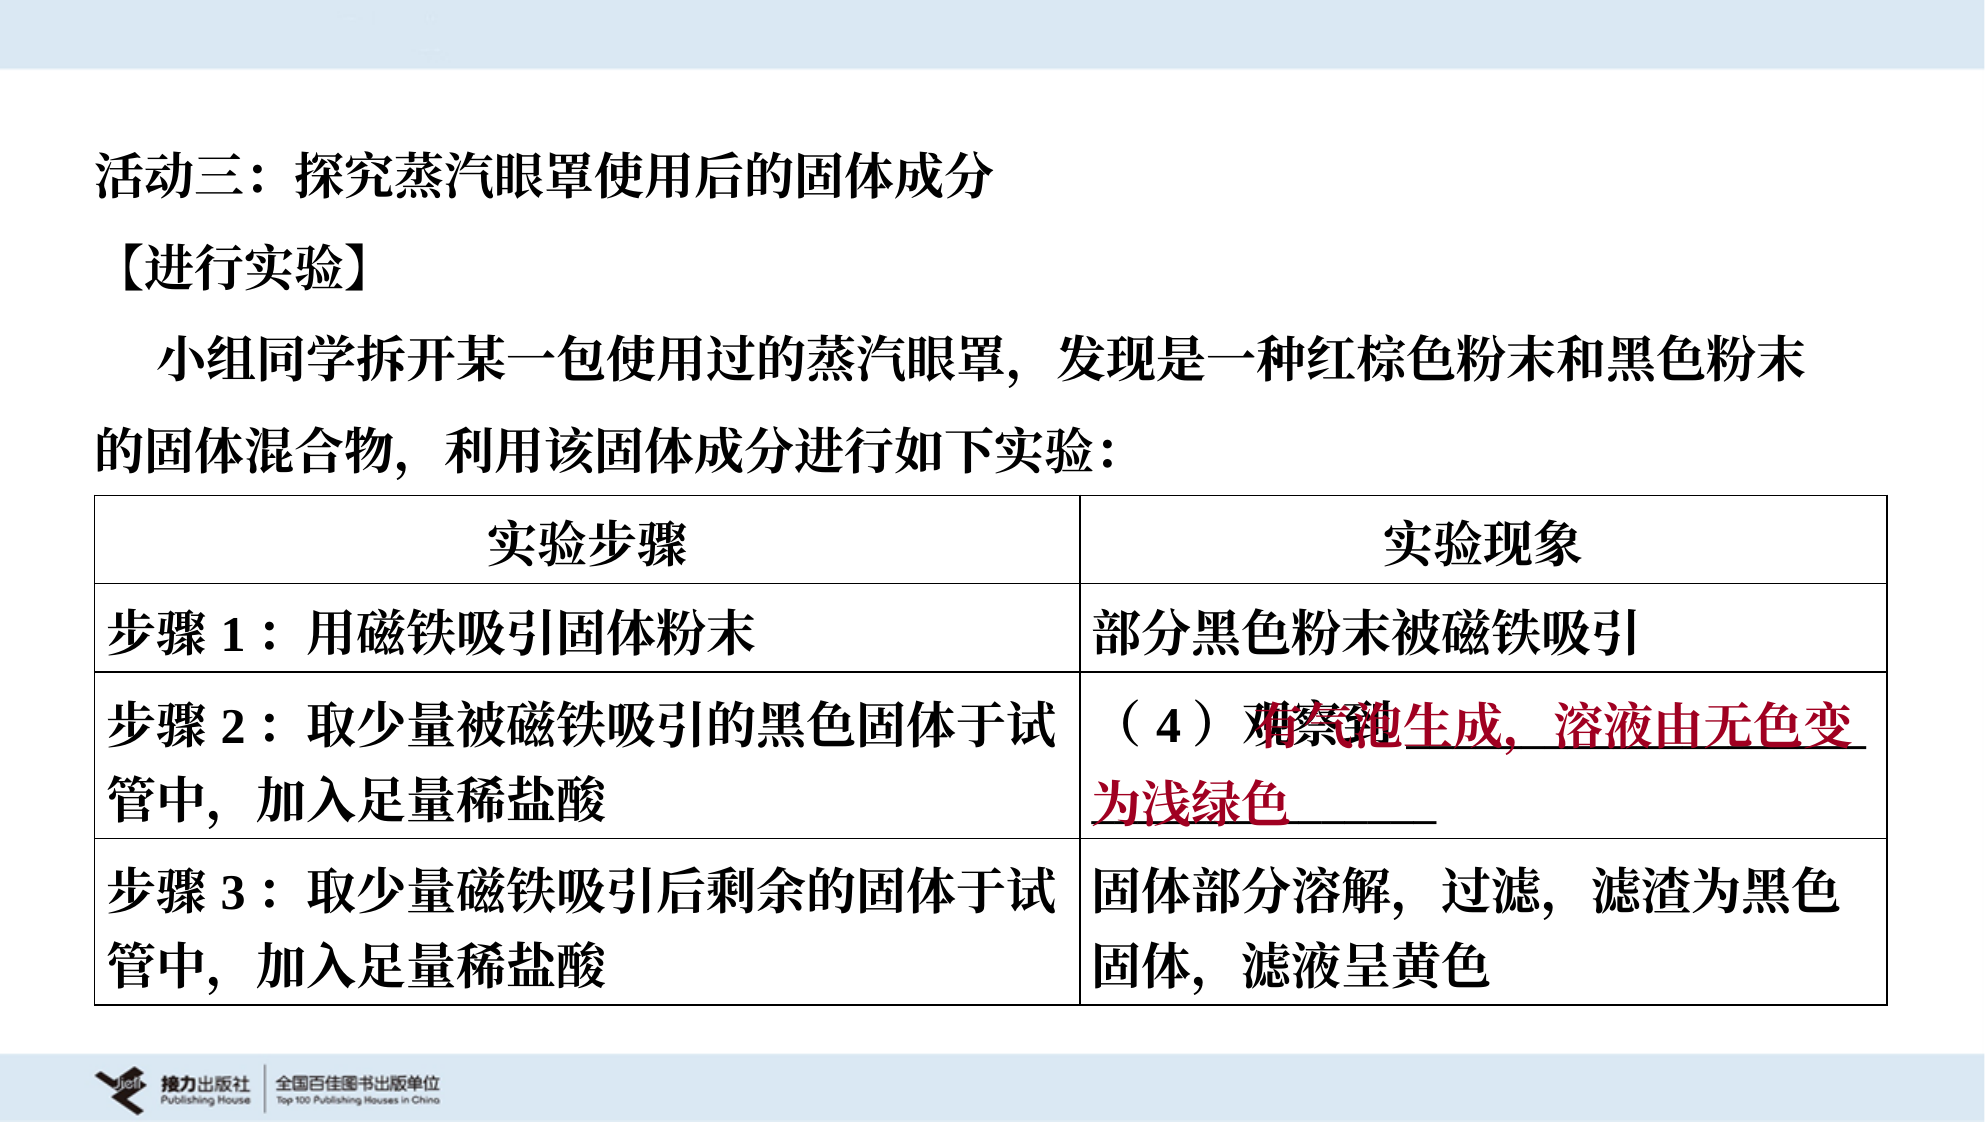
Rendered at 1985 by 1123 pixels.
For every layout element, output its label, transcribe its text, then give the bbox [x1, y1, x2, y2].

picture [0, 0, 1985, 1122]
table_header 实验步骤 [95, 496, 1079, 583]
text_box 有气泡生成，溶液由无色变为浅绿色 [1091, 676, 1878, 833]
table_cell 步骤2：取少量被磁铁吸引的黑色固体于试 管中，加入足量稀盐酸 [95, 673, 1079, 838]
table_cell 步骤1：用磁铁吸引固体粉末 [95, 584, 1079, 671]
table_cell 步骤3：取少量磁铁吸引后剩余的固体于试 管中，加入足量稀盐酸 [95, 839, 1079, 1004]
table_cell 固体部分溶解，过滤，滤渣为黑色 固体，滤液呈黄色 [1081, 839, 1886, 1004]
table_header 实验现象 [1081, 496, 1886, 583]
table_cell （4）观察到____________________ _______________ [1081, 673, 1886, 838]
text_box 活动三：探究蒸汽眼罩使用后的固体成分 【进行实验】 小组同学拆开某一包使用过的蒸汽眼罩，发现是一种红棕色粉末和黑色粉末 的固体混合物，利用该固体成分进行如下实验： [94, 112, 1892, 480]
table_cell 部分黑色粉末被磁铁吸引 [1081, 584, 1886, 671]
